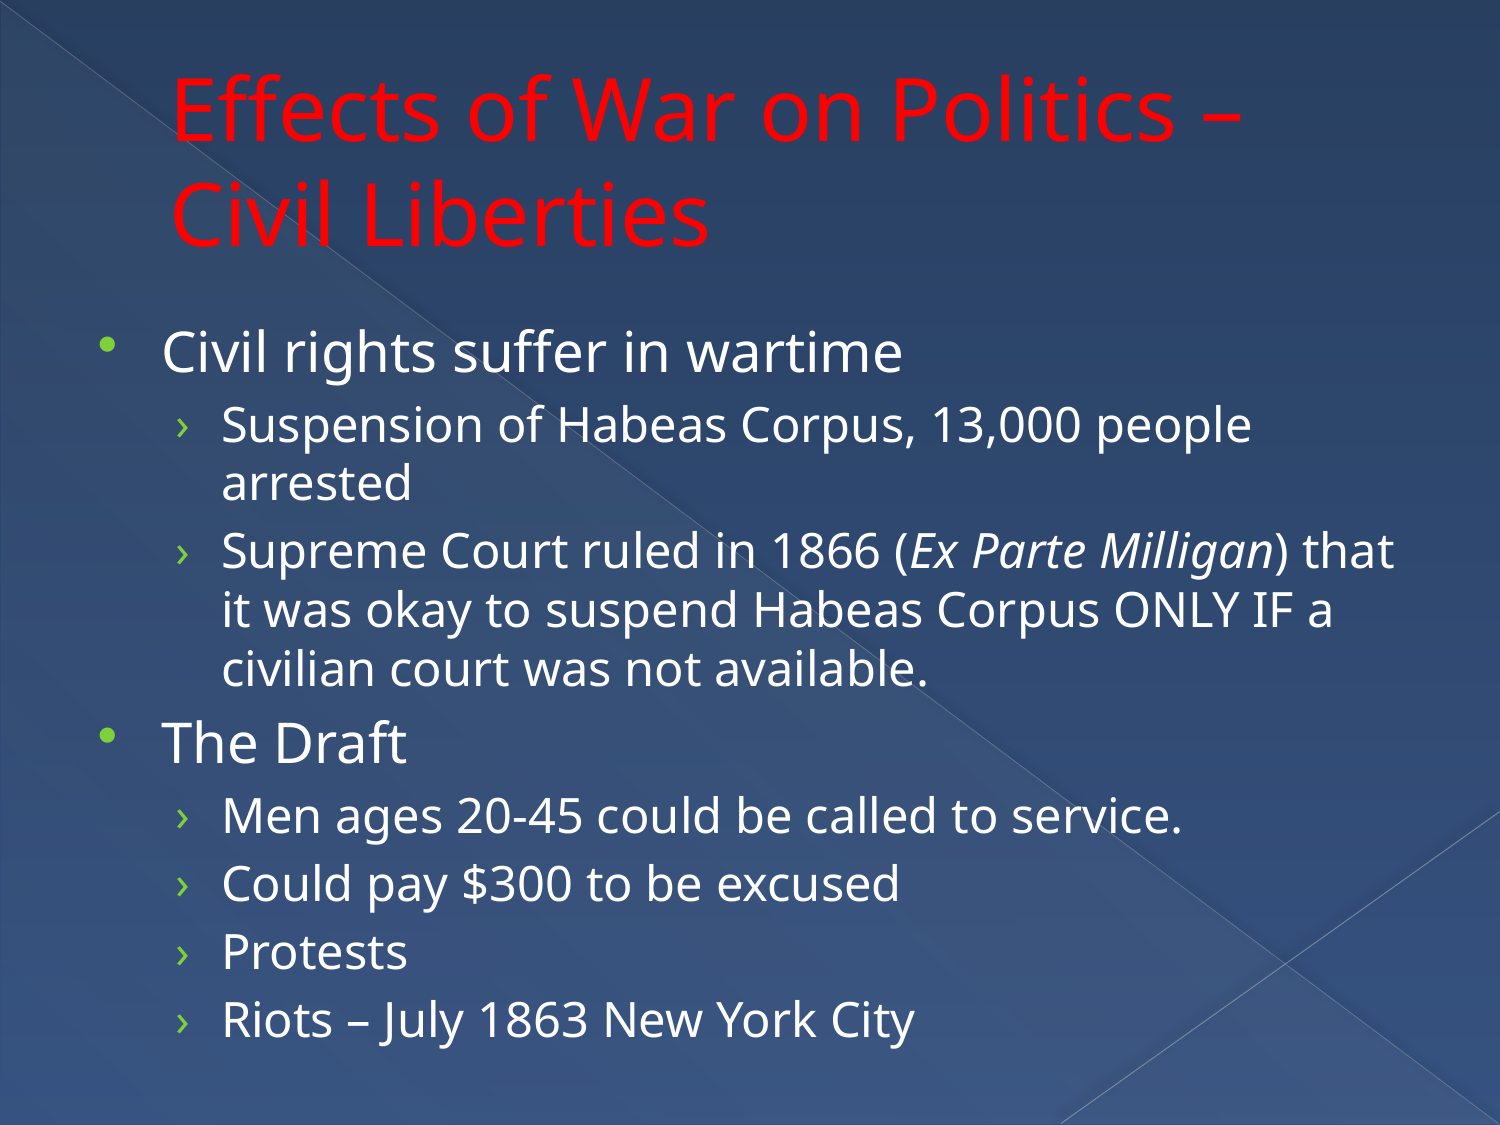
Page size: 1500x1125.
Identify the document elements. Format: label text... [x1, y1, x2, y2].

title Effects of War on Politics – Civil Liberties [75, 43, 1425, 274]
list Civil rights suffer in wartime Suspension of Habeas Corpus, 13,000 people arrested Supreme Court ruled in 1866 (Ex Parte Milligan) that it was okay to suspend Habeas Corpus ONLY IF a civilian court was not available. The Draft Men ages 20-45 could be called to service. Could pay $300 to be excused Protests Riots – July 1863 New York City [75, 308, 1425, 1059]
